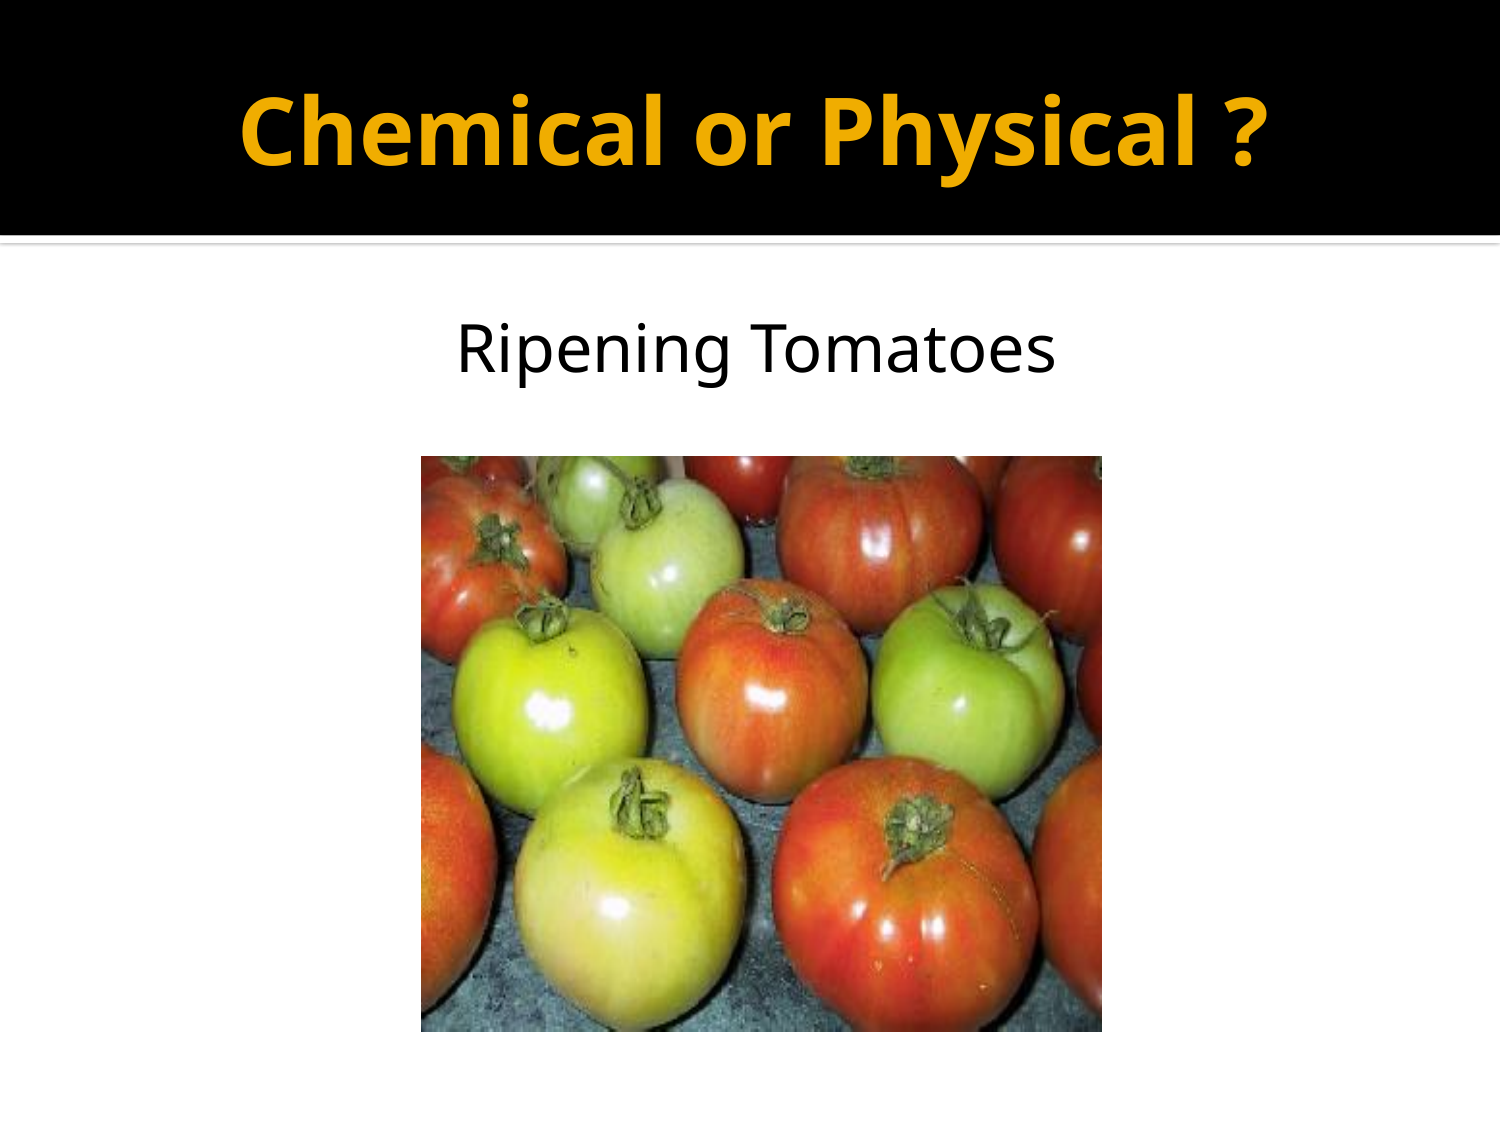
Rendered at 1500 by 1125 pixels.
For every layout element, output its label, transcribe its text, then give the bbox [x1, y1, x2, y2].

list Ripening Tomatoes [75, 291, 1425, 1050]
title Chemical or Physical ? [75, 25, 1425, 231]
picture [421, 456, 1102, 1032]
